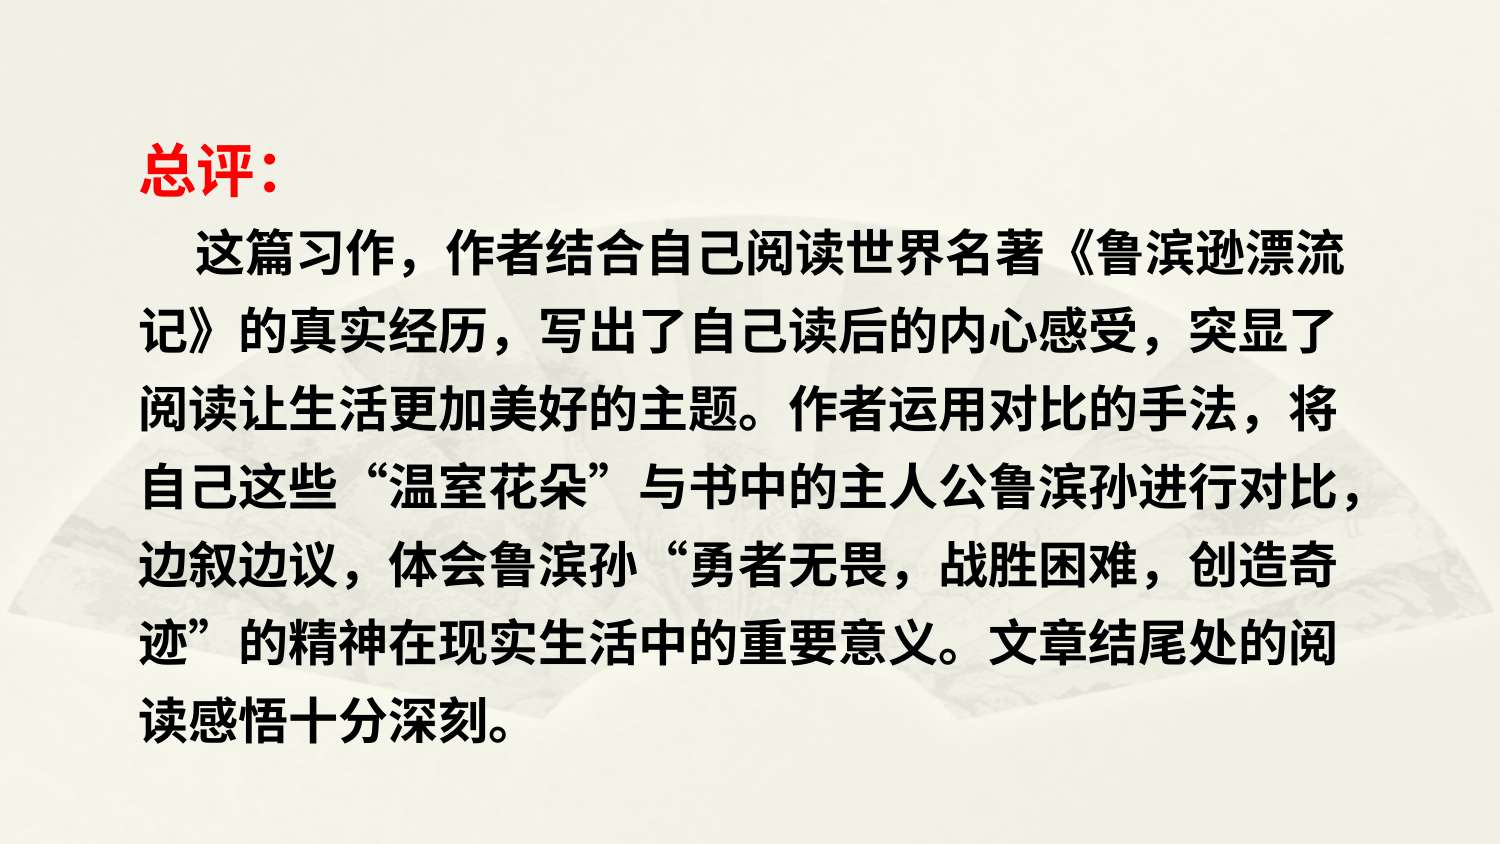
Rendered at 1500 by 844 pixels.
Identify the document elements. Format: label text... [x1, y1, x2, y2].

text_box 总评： 这篇习作，作者结合自己阅读世界名著《鲁滨逊漂流记》的真实经历，写出了自己读后的内心感受，突显了阅读让生活更加美好的主题。作者运用对比的手法，将自己这些“温室花朵”与书中的主人公鲁滨孙进行对比，边叙边议，体会鲁滨孙“勇者无畏，战胜困难，创造奇迹”的精神在现实生活中的重要意义。文章结尾处的阅读感悟十分深刻。 [123, 105, 1376, 757]
